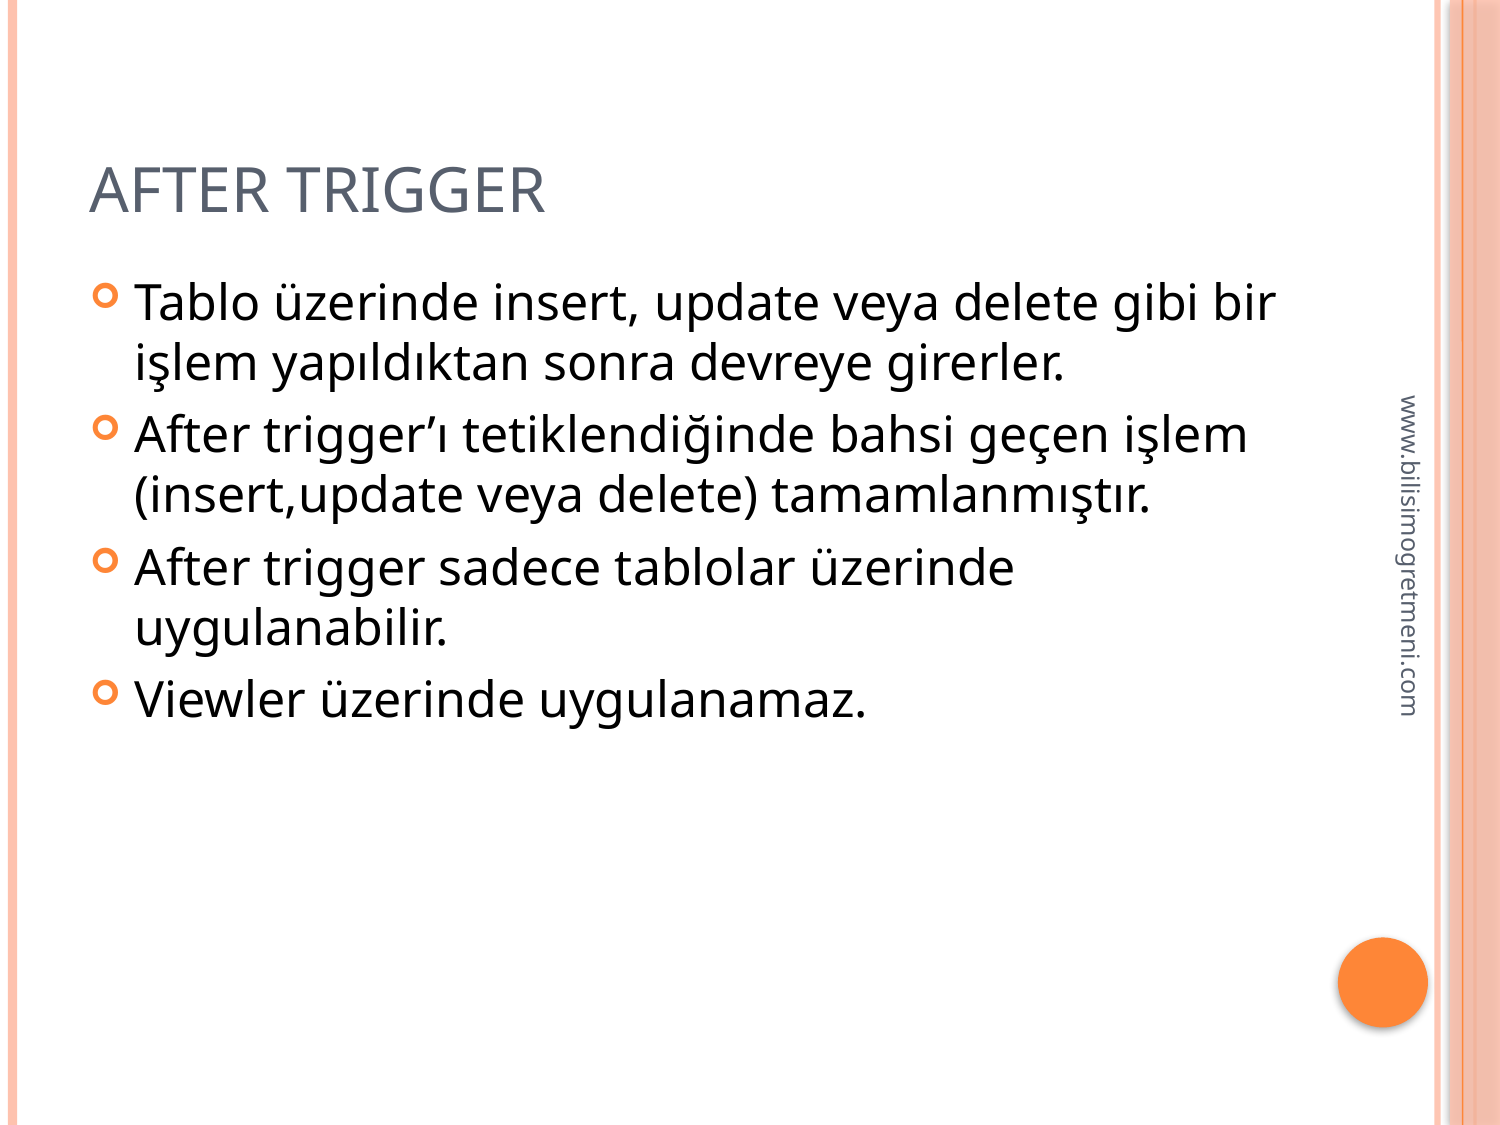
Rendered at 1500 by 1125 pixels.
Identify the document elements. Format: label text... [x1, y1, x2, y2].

title AFTER TRIGGEr [75, 45, 1300, 233]
footer www.bilisimogretmeni.com [1379, 380, 1440, 906]
list Tablo üzerinde insert, update veya delete gibi bir işlem yapıldıktan sonra devreye girerler. After trigger’ı tetiklendiğinde bahsi geçen işlem (insert,update veya delete) tamamlanmıştır. After trigger sadece tablolar üzerinde uygulanabilir. Viewler üzerinde uygulanamaz. [75, 262, 1300, 1062]
